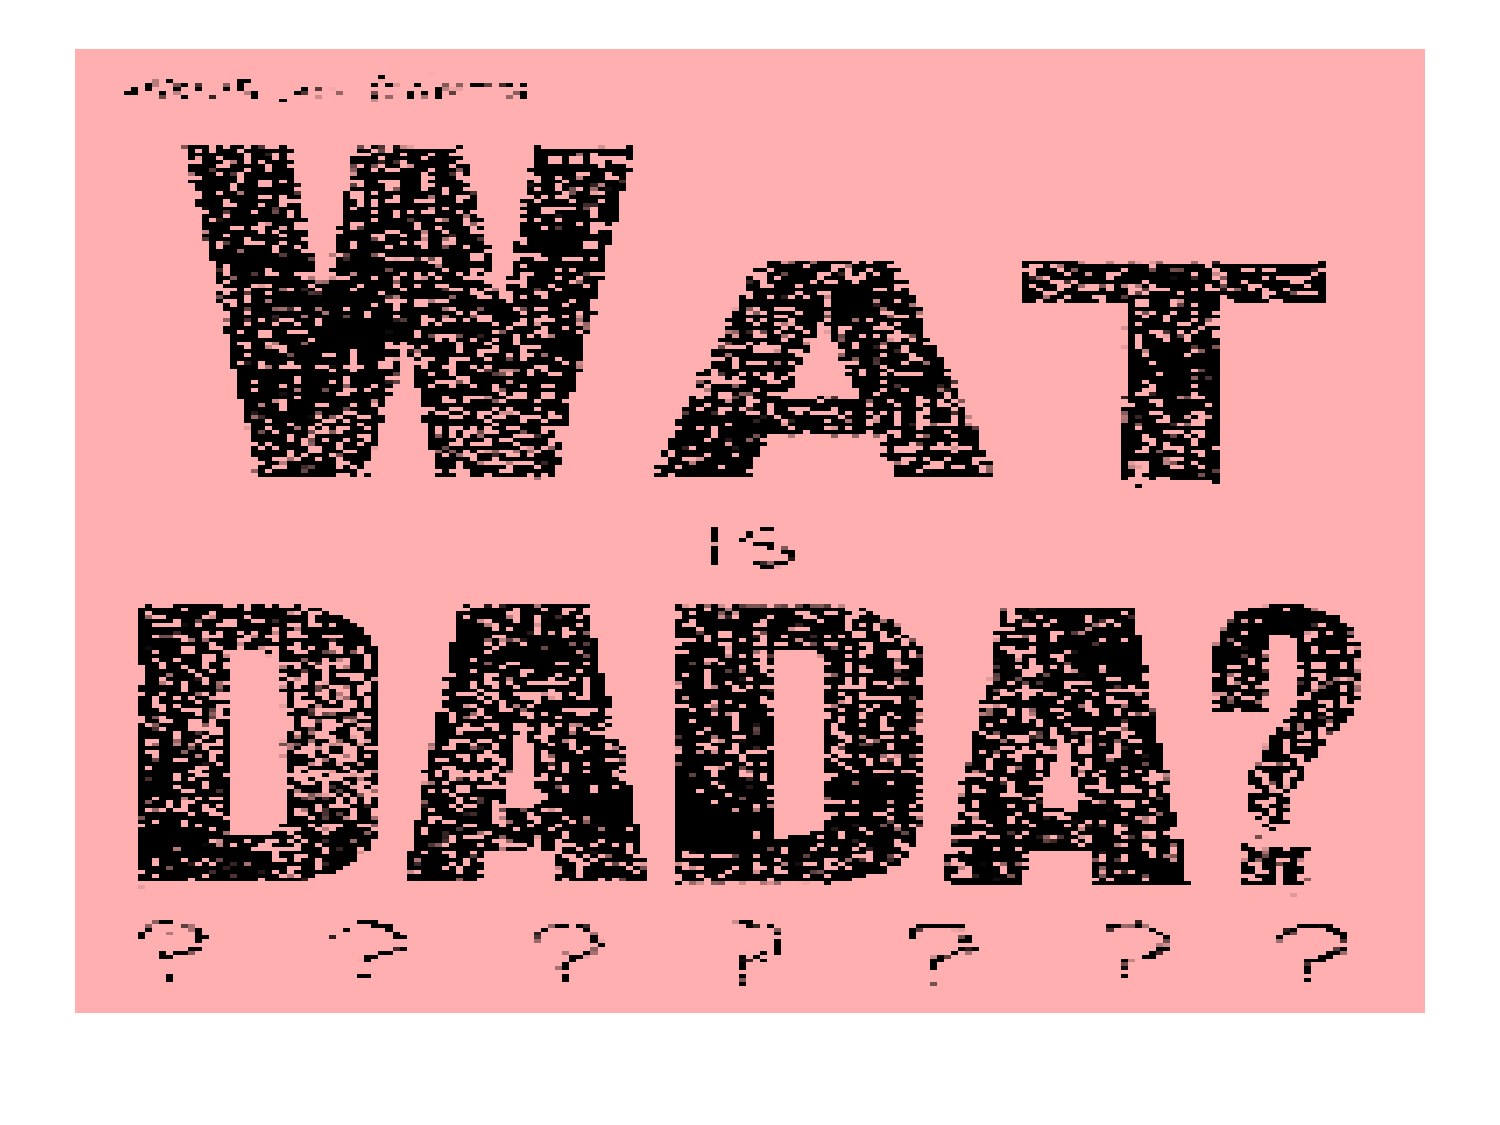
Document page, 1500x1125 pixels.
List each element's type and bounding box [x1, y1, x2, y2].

picture [74, 49, 1426, 1013]
